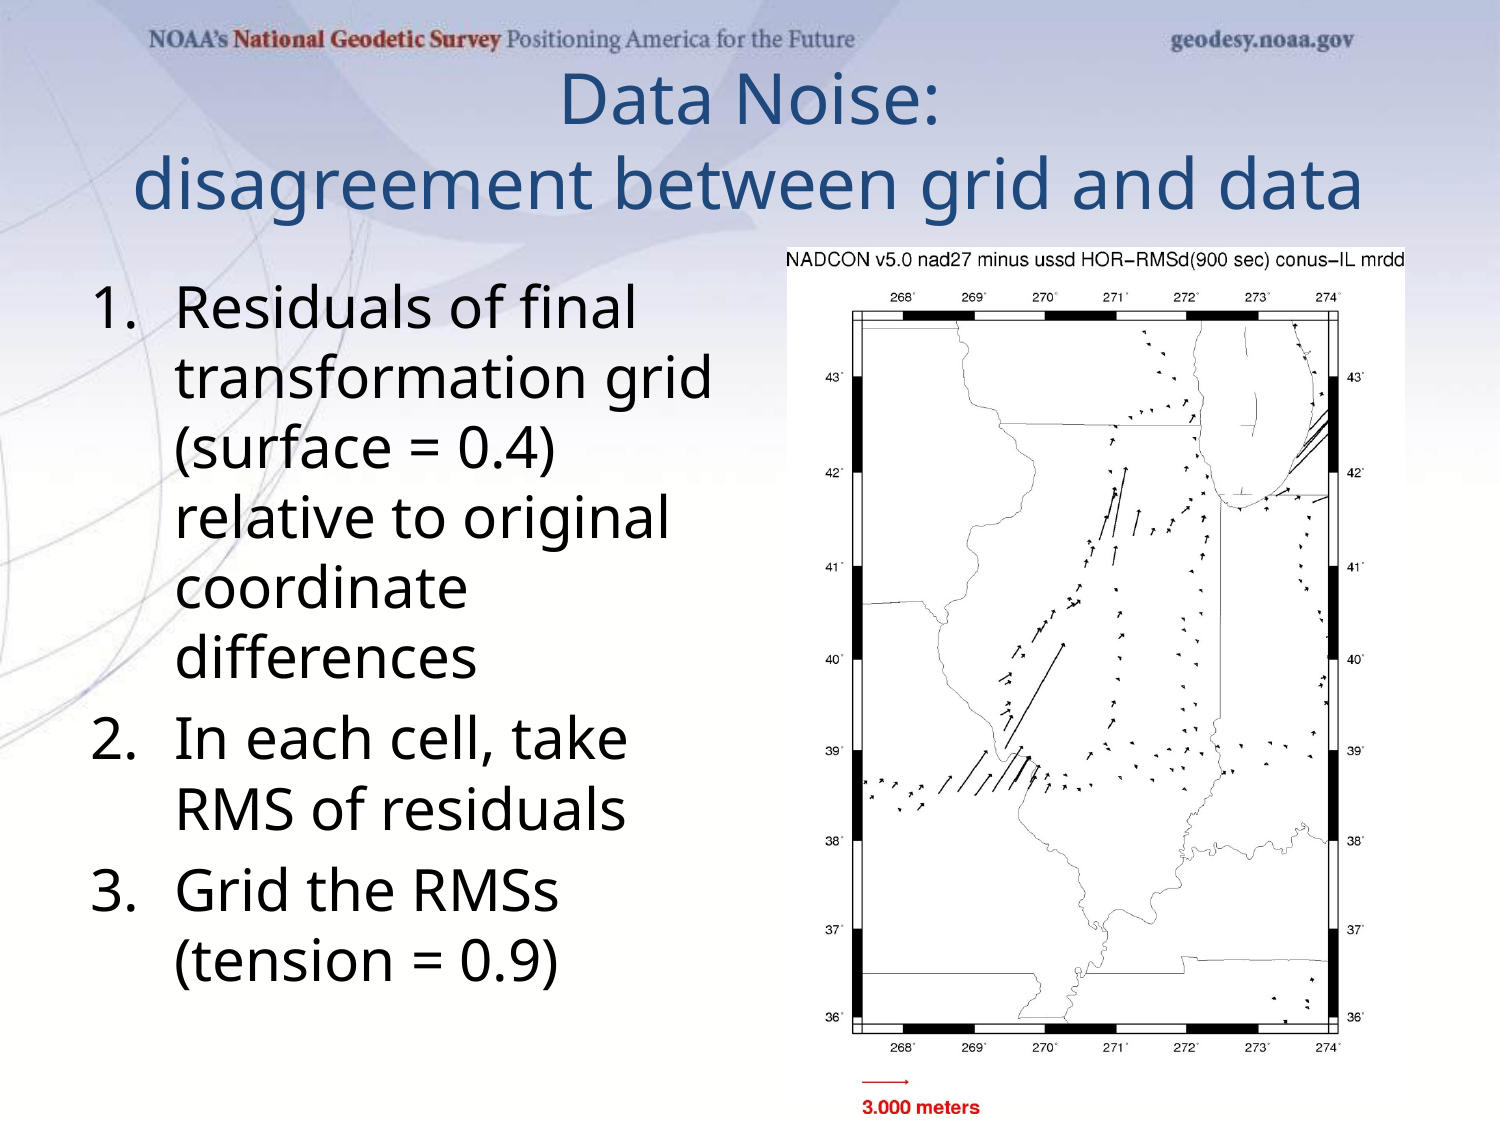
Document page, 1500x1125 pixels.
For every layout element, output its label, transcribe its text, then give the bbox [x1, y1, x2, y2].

picture [0, 0, 1500, 1122]
title Data Noise: disagreement between grid and data [75, 45, 1425, 233]
list Residuals of final transformation grid (surface = 0.4) relative to original coordinate differences In each cell, take RMS of residuals Grid the RMSs (tension = 0.9) [75, 262, 738, 1005]
